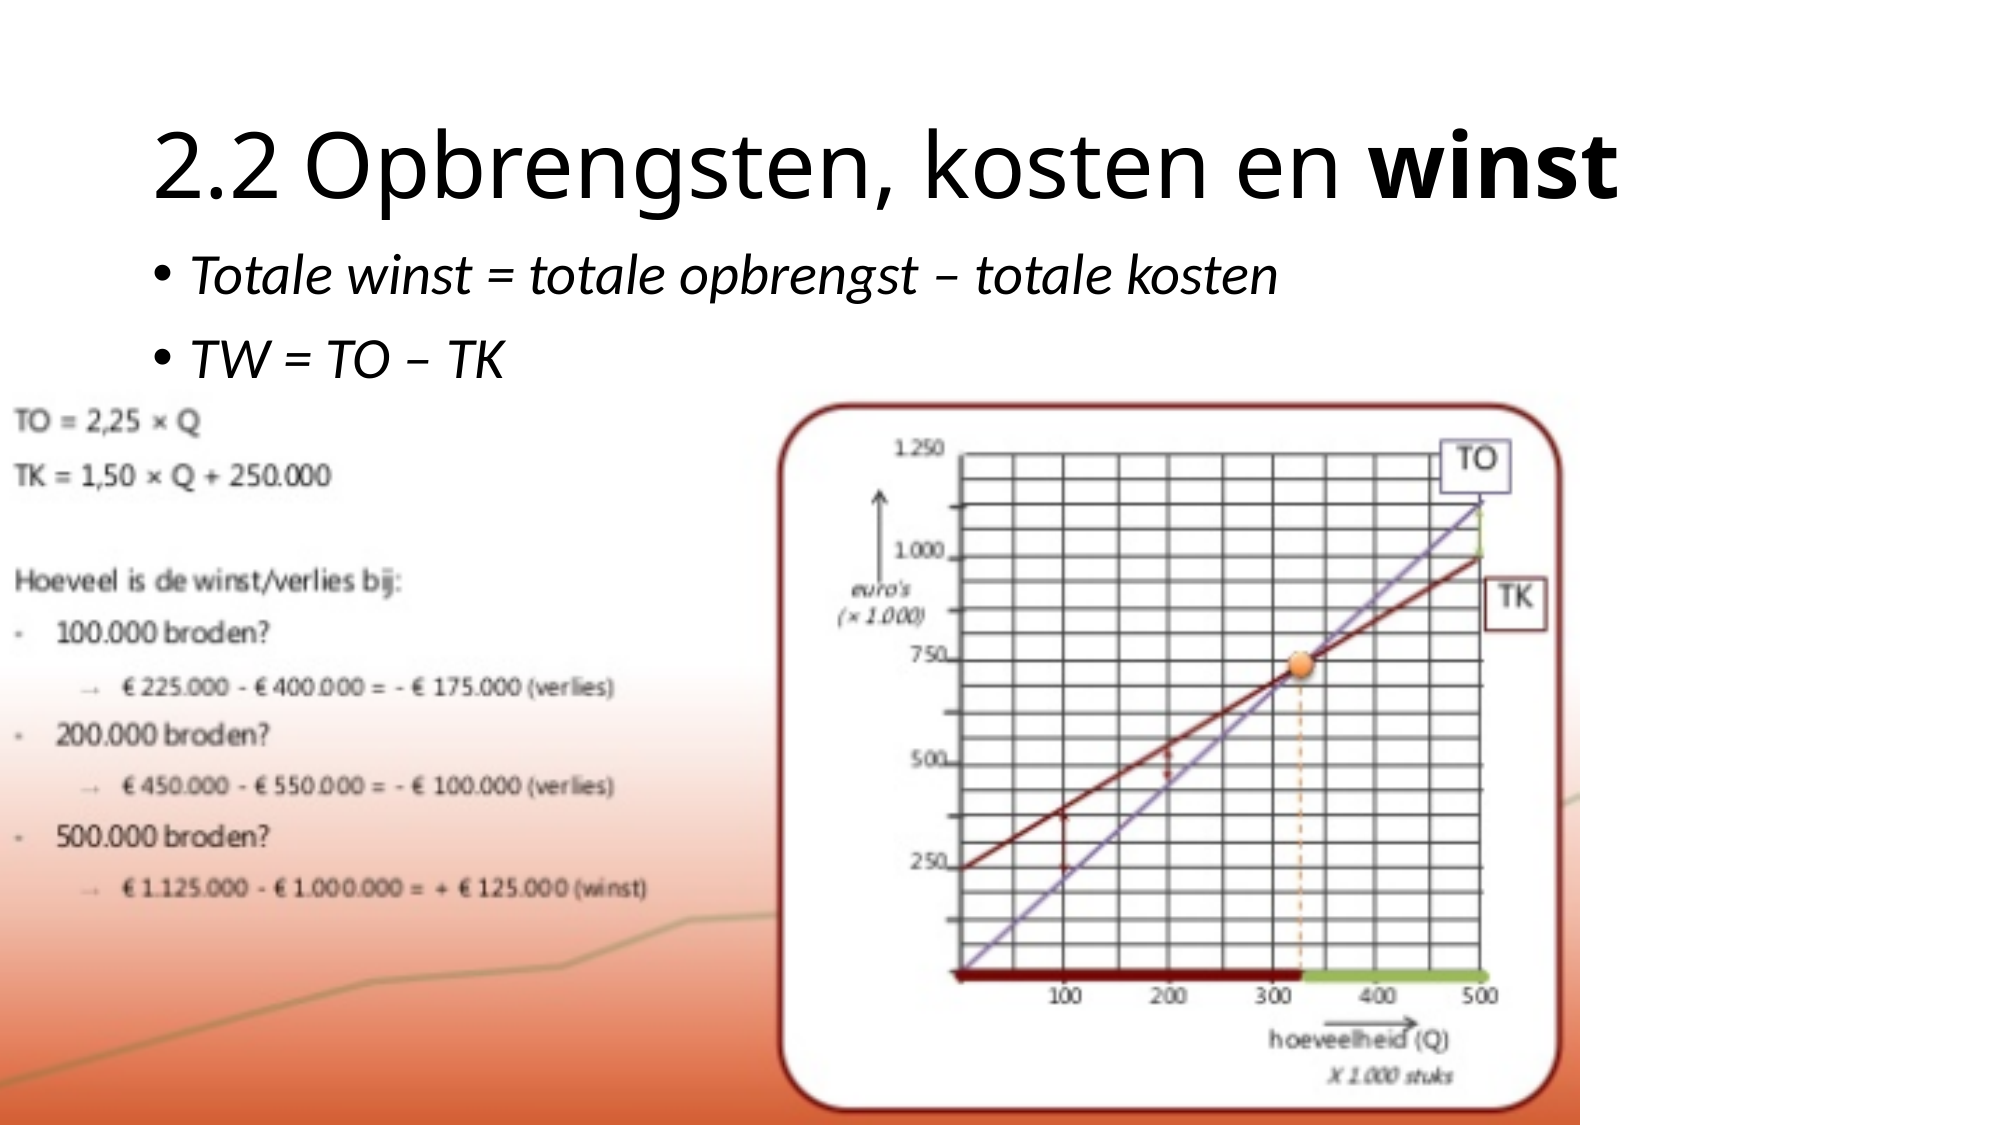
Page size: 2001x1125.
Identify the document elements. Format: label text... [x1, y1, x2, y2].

picture [0, 386, 1580, 1125]
list Totale winst = totale opbrengst – totale kosten TW = TO – TK [137, 236, 1981, 1120]
title 2.2 Opbrengsten, kosten en winst [137, 59, 1863, 236]
